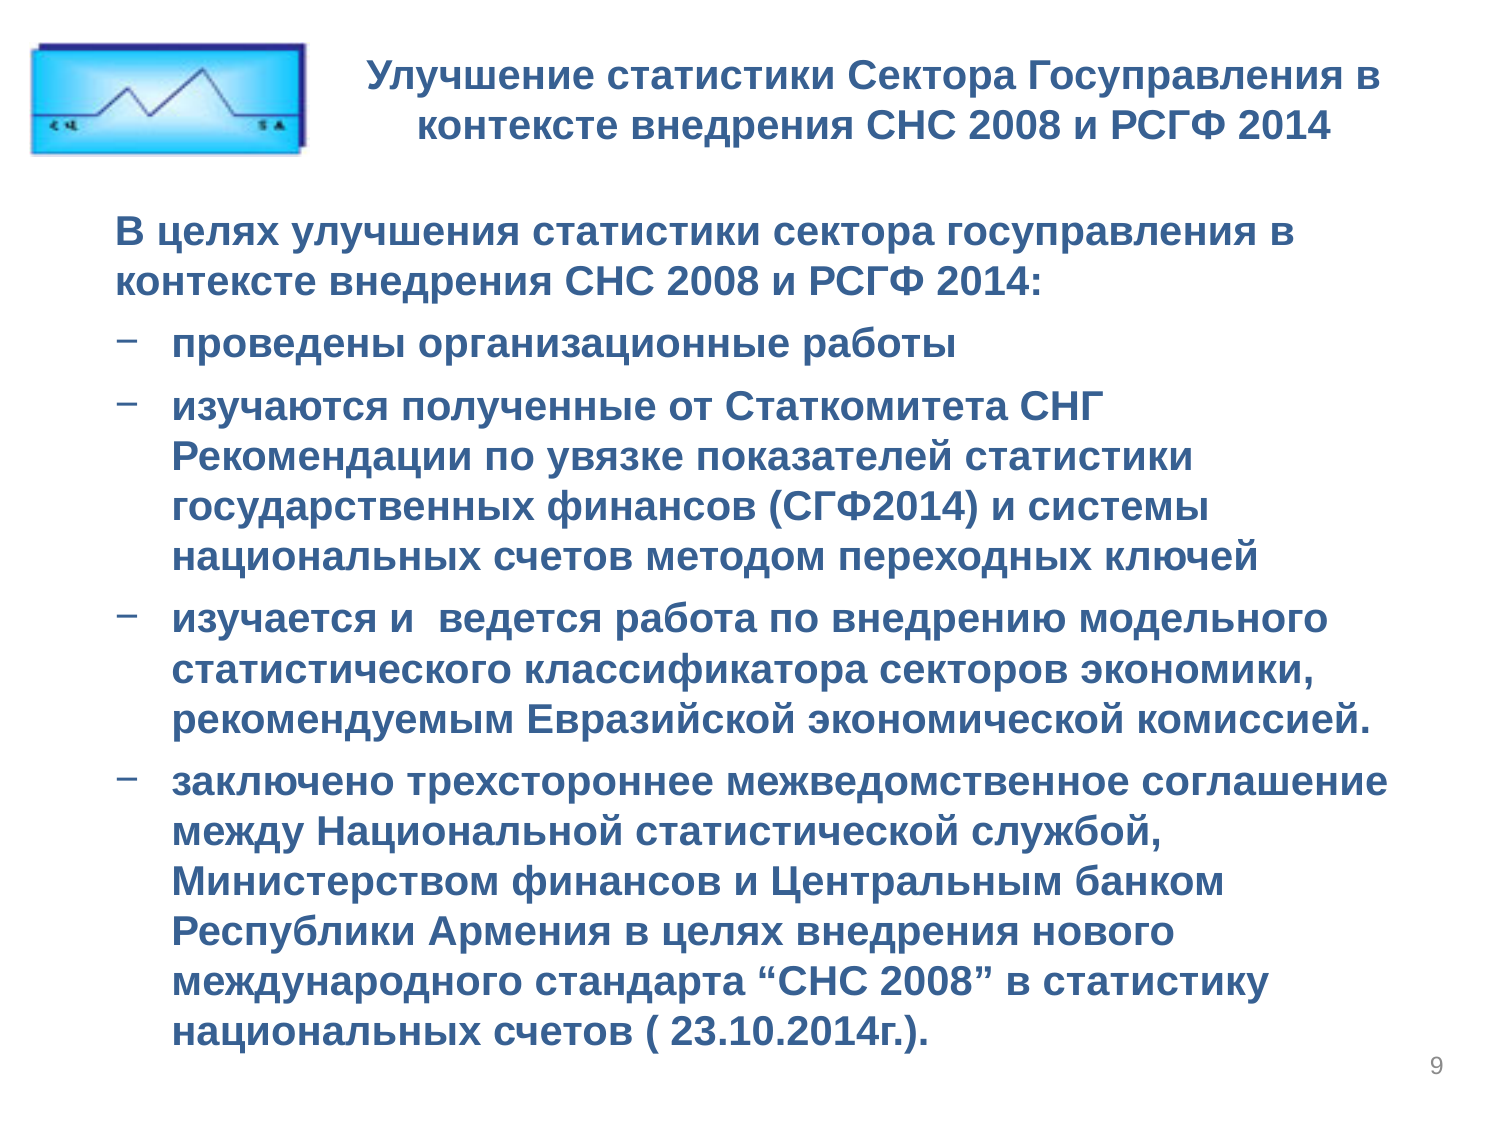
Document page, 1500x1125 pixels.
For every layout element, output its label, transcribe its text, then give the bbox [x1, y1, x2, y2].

slide_number 9 [1399, 1034, 1459, 1094]
text_box Улучшение статистики Сектора Госуправления в контексте внедрения СНС 2008 и РСГФ 2014 [336, 40, 1412, 156]
text_box В целях улучшения статистики сектора госуправления в контексте внедрения СНС 2008 и РСГФ 2014: проведены организационные работы изучаются полученные от Статкомитета СНГ Рекомендации по увязке показателей статистики государственных финансов (СГФ2014) и системы национальных счетов методом переходных ключей изучается и ведется работа по внедрению модельного статистического классификатора секторов экономики, рекомендуемым Евразийской экономической комиссией. заключено трехстороннее межведомственное соглашение между Национальной статистической службой, Министерством финансов и Центральным банком Республики Армения в целях внедрения нового международного стандарта “СНС 2008” в статистику национальных счетов ( 23.10.2014г.). [100, 196, 1412, 1062]
picture [29, 42, 310, 158]
